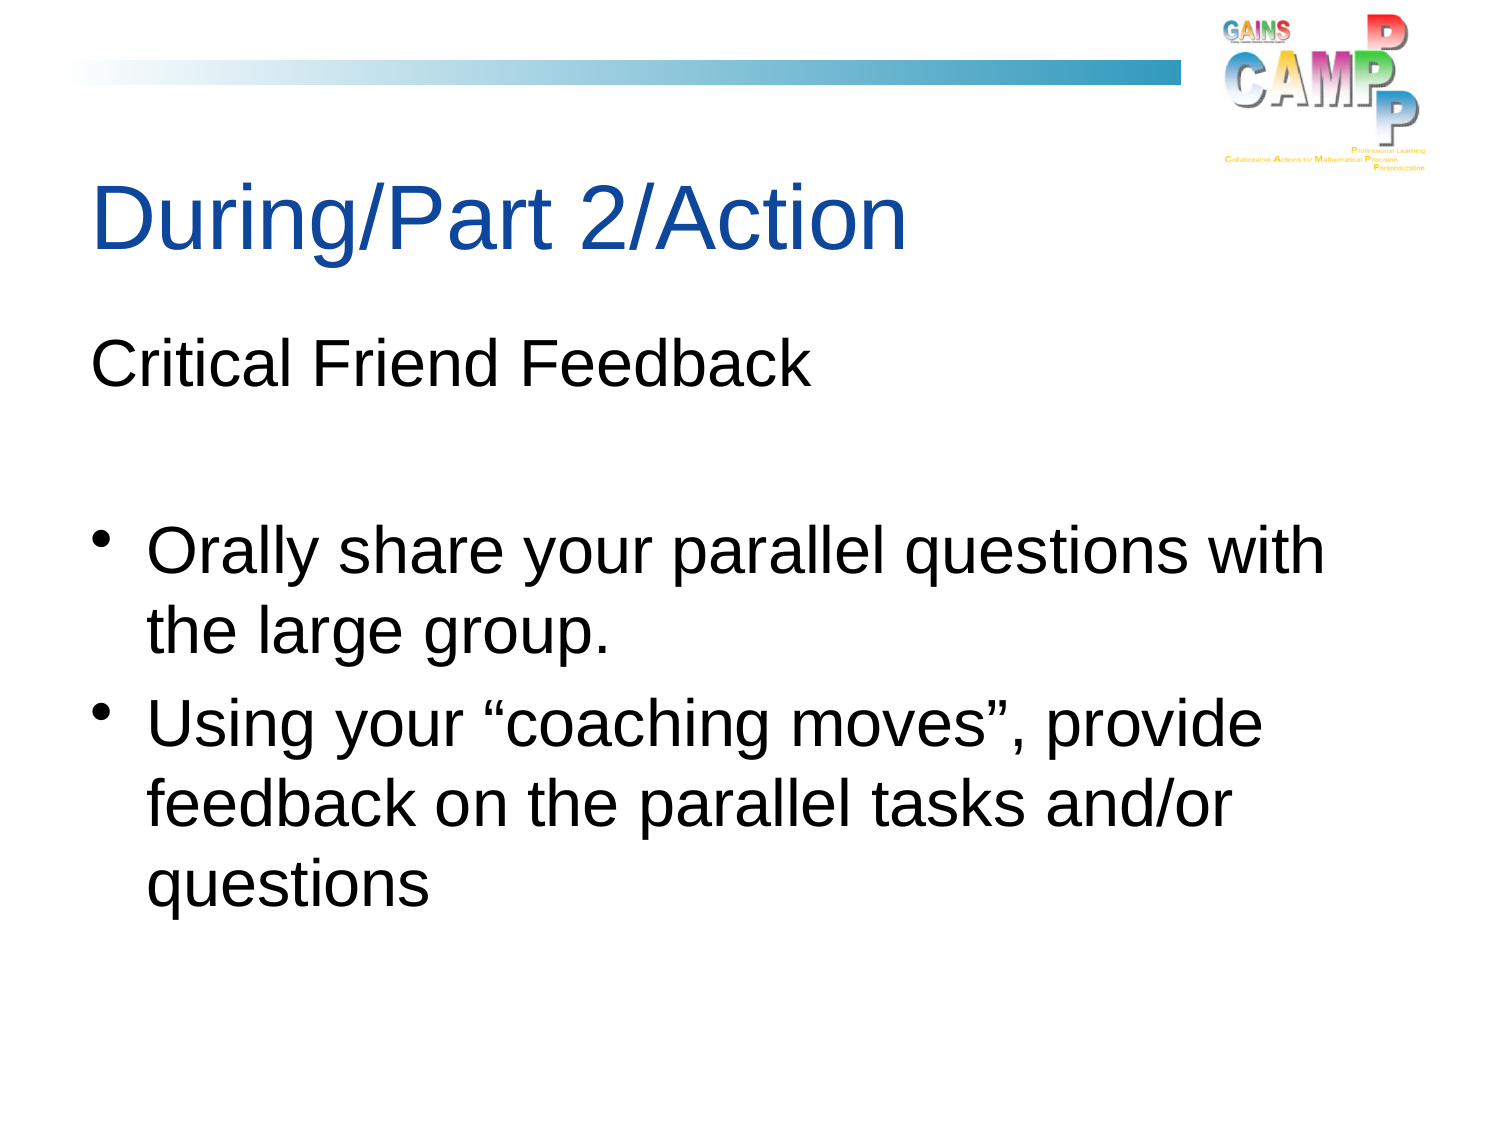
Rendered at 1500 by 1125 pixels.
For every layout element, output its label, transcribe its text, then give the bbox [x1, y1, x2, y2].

title During/Part 2/Action [74, 124, 1426, 301]
picture [1204, 0, 1442, 190]
list Critical Friend Feedback Orally share your parallel questions with the large group. Using your “coaching moves”, provide feedback on the parallel tasks and/or questions [74, 312, 1426, 1088]
